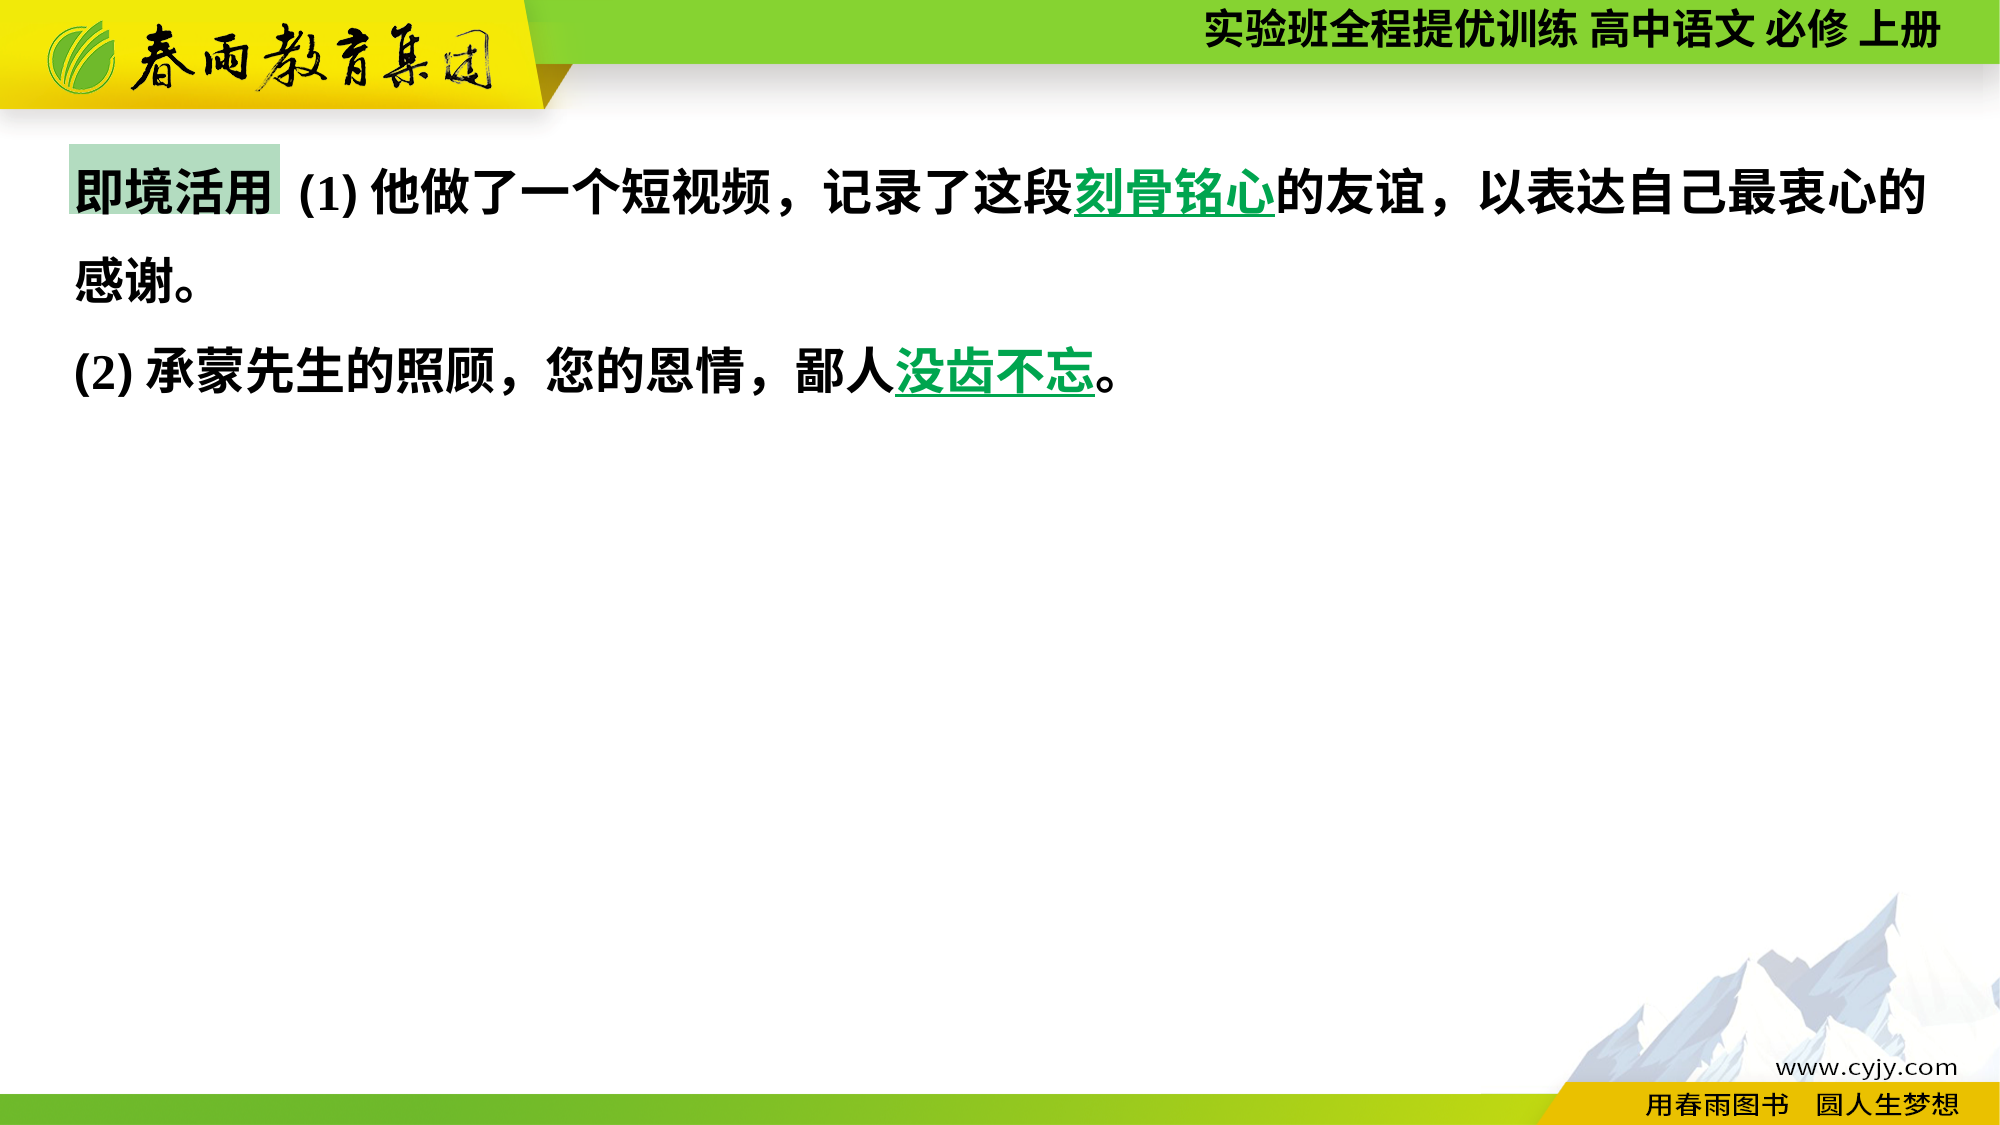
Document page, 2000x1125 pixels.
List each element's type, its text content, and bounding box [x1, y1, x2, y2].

list 即境活用 (1)他做了一个短视频，记录了这段刻骨铭心的友谊，以表达自己最衷心的感谢。 (2)承蒙先生的照顾，您的恩情，鄙人没齿不忘。 [59, 122, 1944, 399]
picture [0, 0, 2000, 1125]
